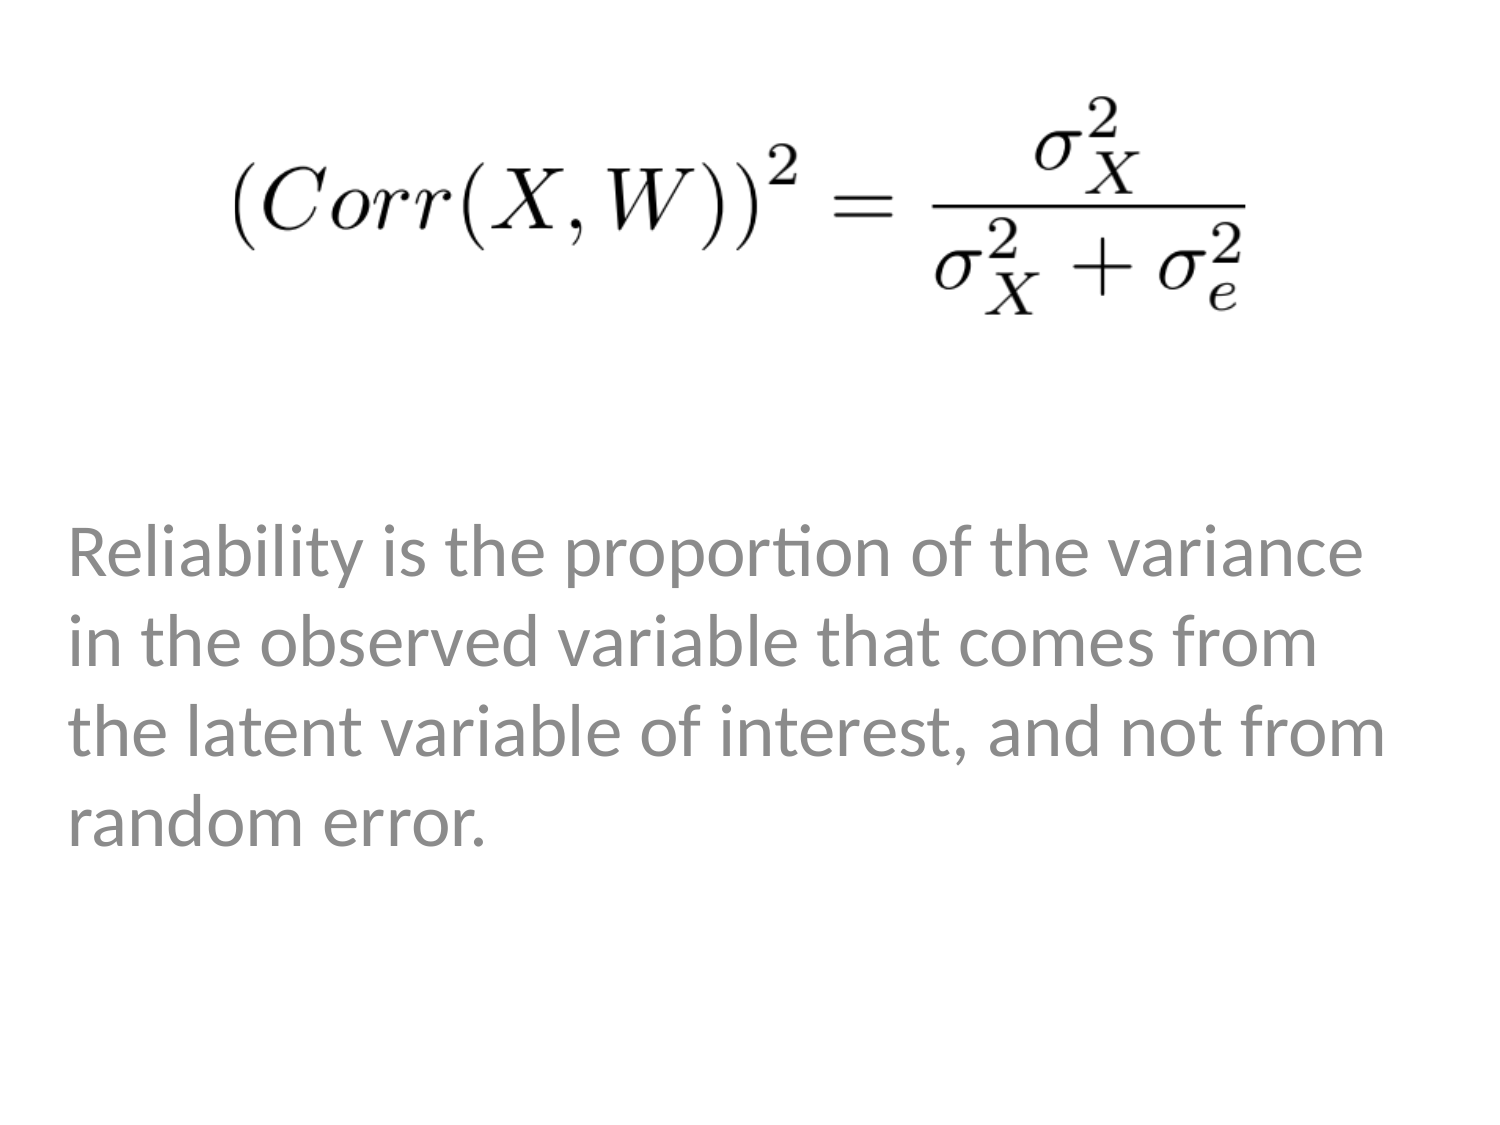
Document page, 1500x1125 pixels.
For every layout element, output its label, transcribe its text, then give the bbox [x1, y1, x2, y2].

picture [234, 94, 1246, 317]
subtitle Reliability is the proportion of the variance in the observed variable that comes from the latent variable of interest, and not from random error. [52, 493, 1450, 1042]
